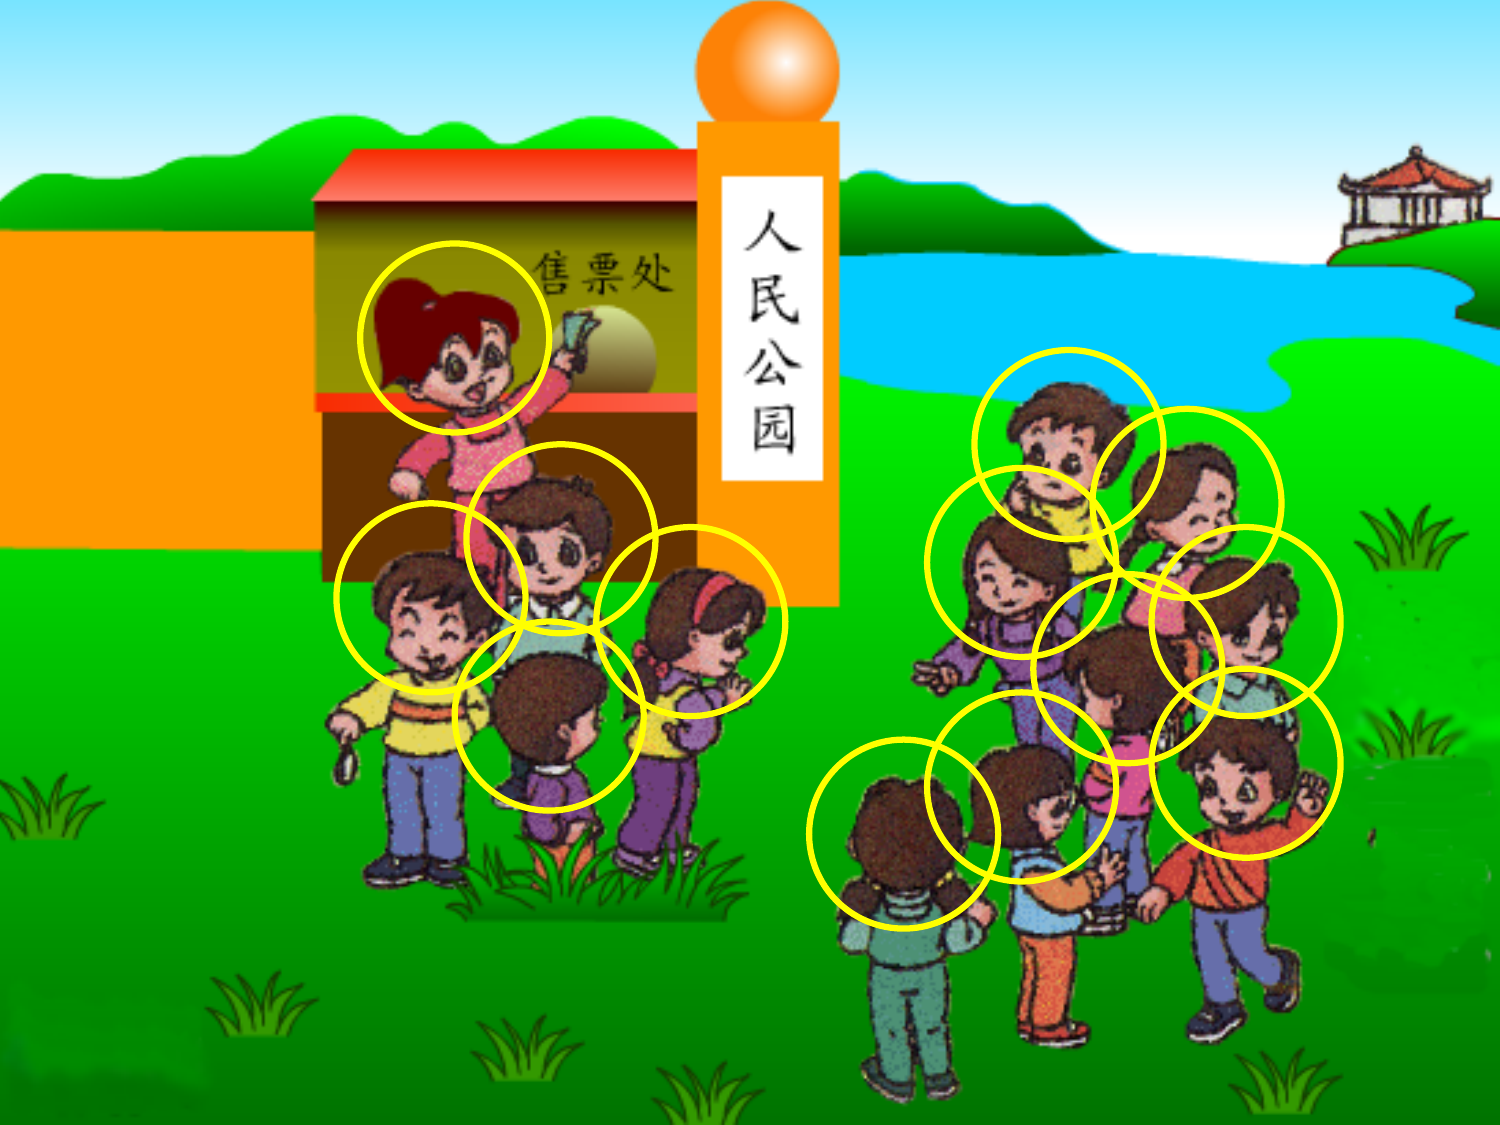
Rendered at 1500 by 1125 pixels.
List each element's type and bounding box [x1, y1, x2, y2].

text_box [0, 0, 1500, 1125]
